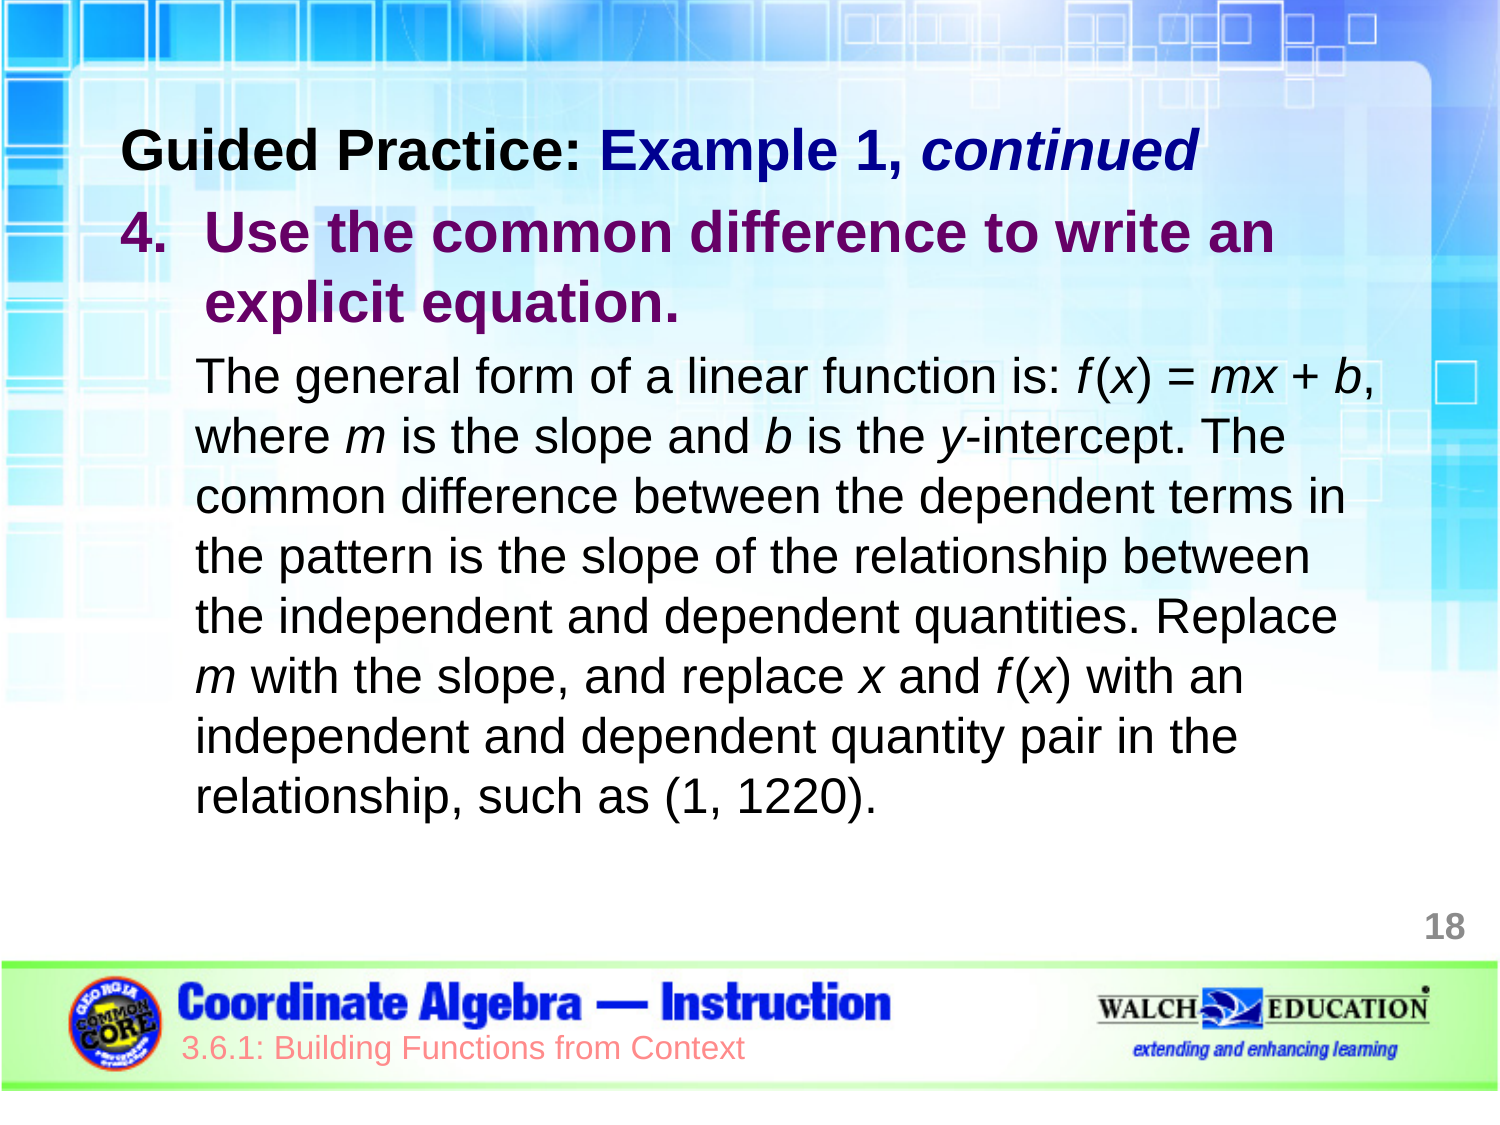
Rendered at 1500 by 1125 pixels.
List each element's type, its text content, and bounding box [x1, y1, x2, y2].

slide_number 18 [1361, 901, 1481, 949]
footer 3.6.1: Building Functions from Context [166, 1024, 1080, 1069]
subtitle Guided Practice: Example 1, continued Use the common difference to write an explicit equation. The general form of a linear function is: f (x) = mx + b, where m is the slope and b is the y-intercept. The common difference between the dependent terms in the pattern is the slope of the relationship between the independent and dependent quantities. Replace m with the slope, and replace x and f (x) with an independent and dependent quantity pair in the relationship, such as (1, 1220). [105, 105, 1394, 925]
picture [1, 0, 1500, 1091]
